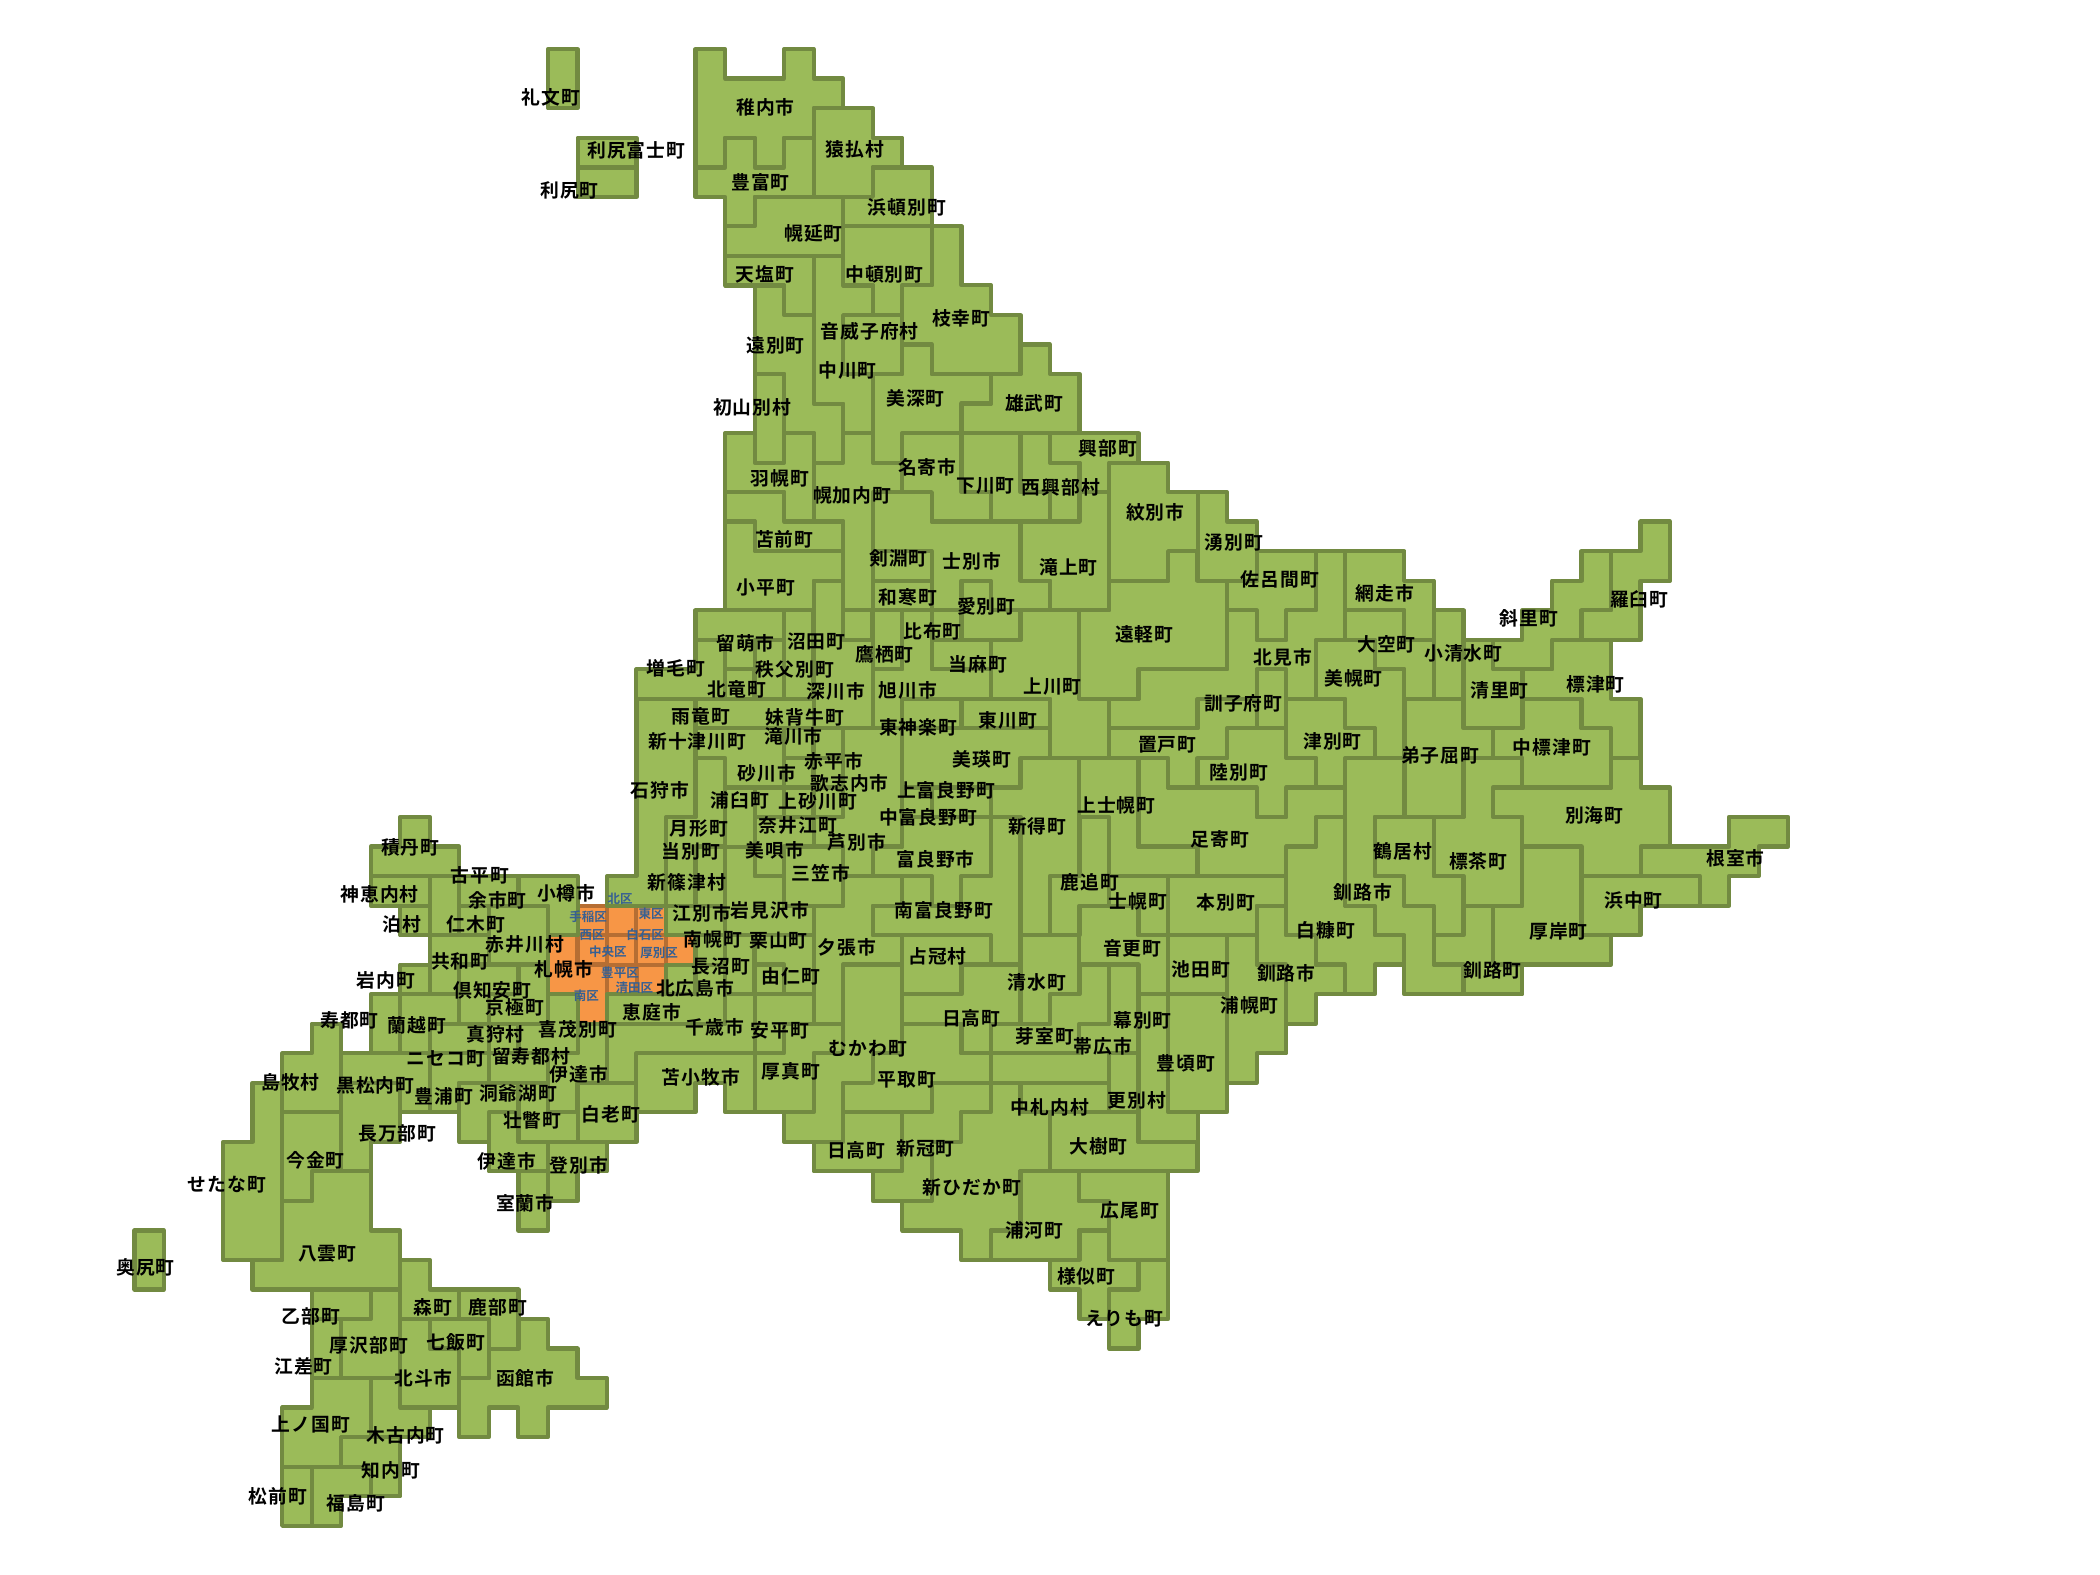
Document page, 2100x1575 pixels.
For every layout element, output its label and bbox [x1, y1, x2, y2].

text_box [100, 48, 1789, 1526]
